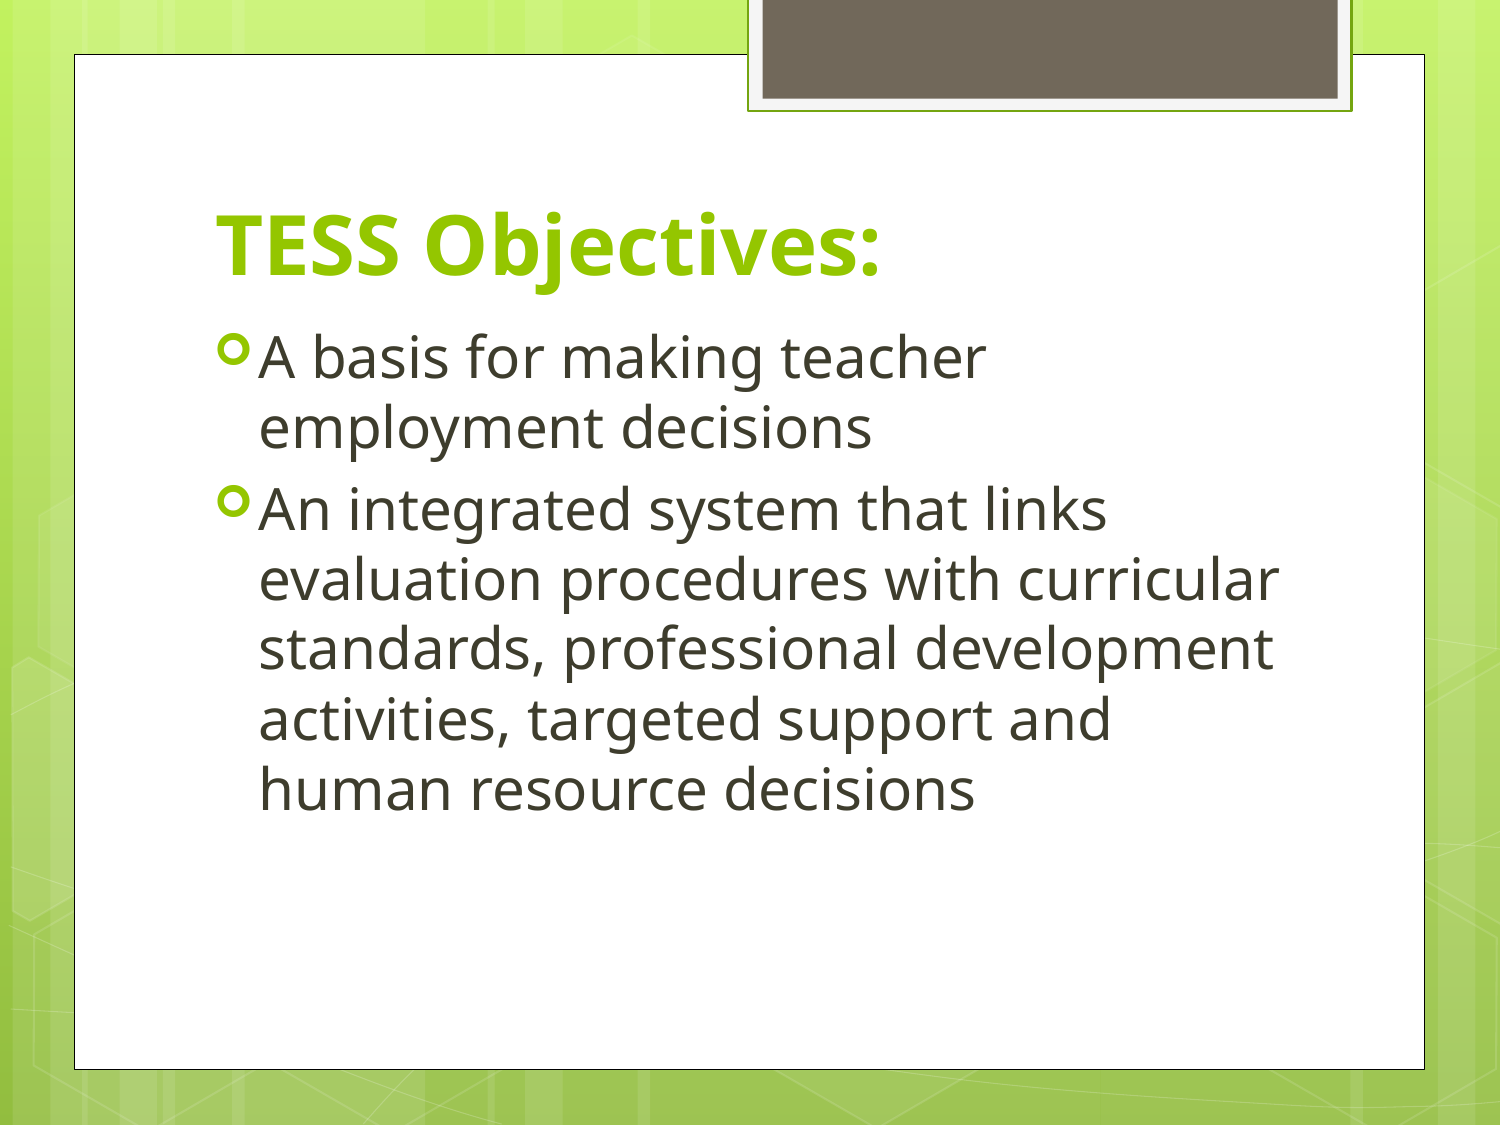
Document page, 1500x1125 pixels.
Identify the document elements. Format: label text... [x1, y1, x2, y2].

list A basis for making teacher employment decisions An integrated system that links evaluation procedures with curricular standards, professional development activities, targeted support and human resource decisions [187, 312, 1300, 889]
title TESS Objectives: [200, 112, 1353, 300]
